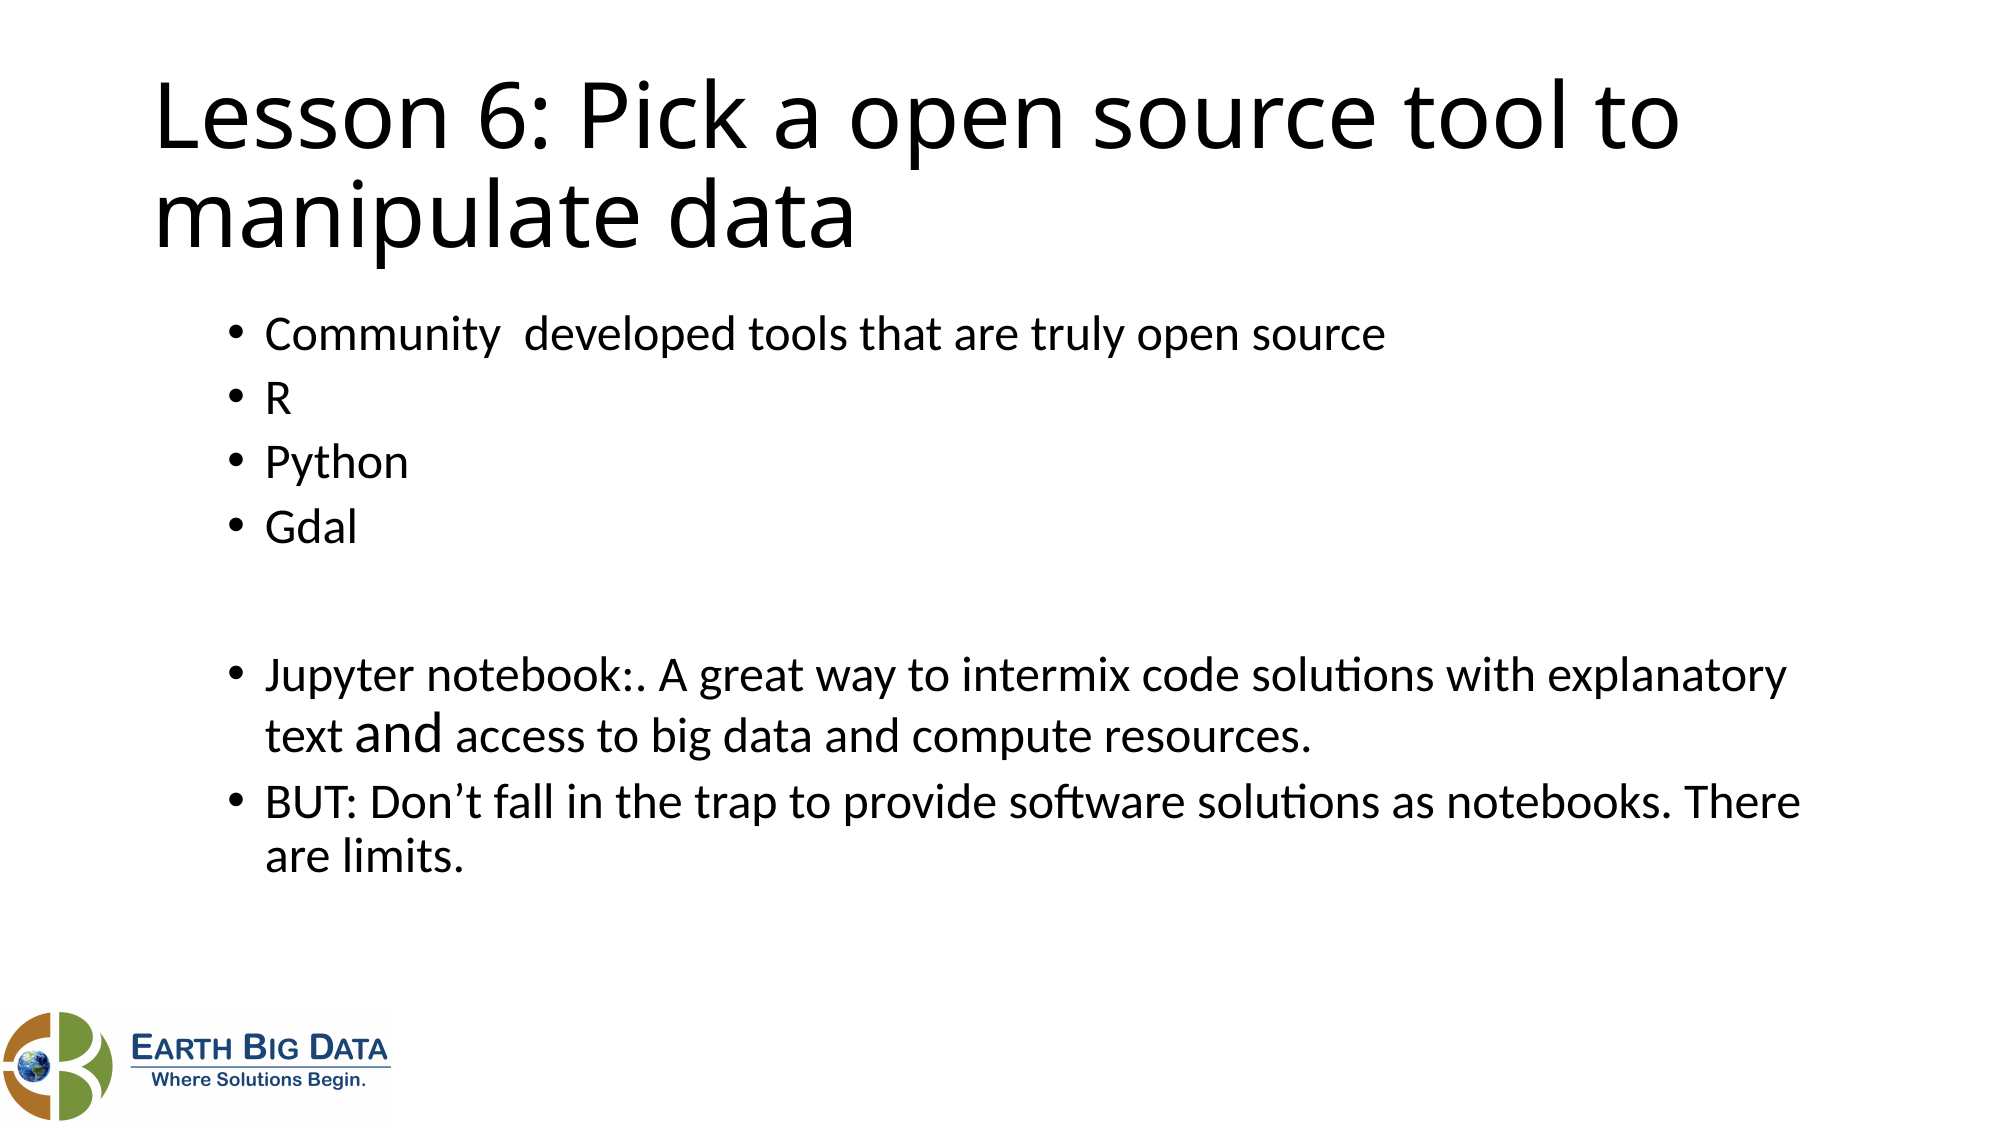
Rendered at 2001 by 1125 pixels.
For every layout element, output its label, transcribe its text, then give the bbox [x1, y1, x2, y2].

list Community developed tools that are truly open source R Python Gdal Jupyter notebook:. A great way to intermix code solutions with explanatory text and access to big data and compute resources. BUT: Don’t fall in the trap to provide software solutions as notebooks. There are limits. [137, 299, 1863, 1014]
title Lesson 6: Pick a open source tool to manipulate data [137, 59, 1863, 278]
picture [0, 1007, 394, 1125]
